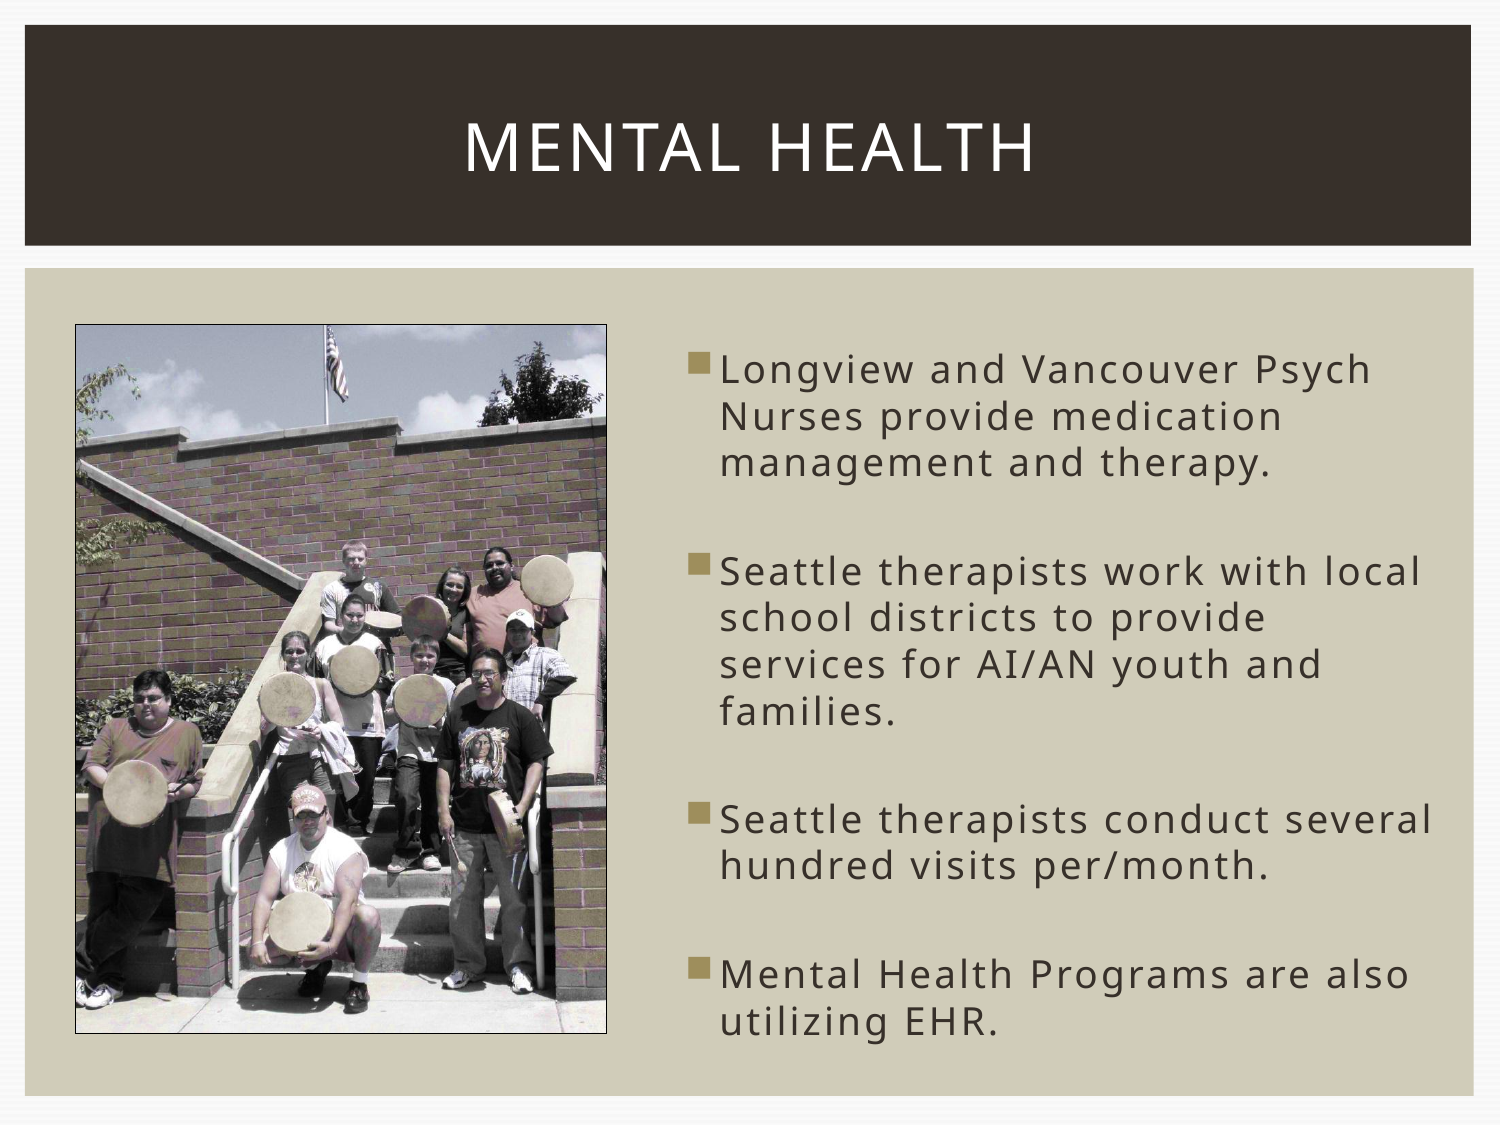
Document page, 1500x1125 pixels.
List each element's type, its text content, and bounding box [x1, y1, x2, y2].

list Longview and Vancouver Psych Nurses provide medication management and therapy. Seattle therapists work with local school districts to provide services for AI/AN youth and families. Seattle therapists conduct several hundred visits per/month. Mental Health Programs are also utilizing EHR. [662, 337, 1467, 1055]
title Mental Health [62, 58, 1438, 232]
picture [74, 324, 607, 1034]
